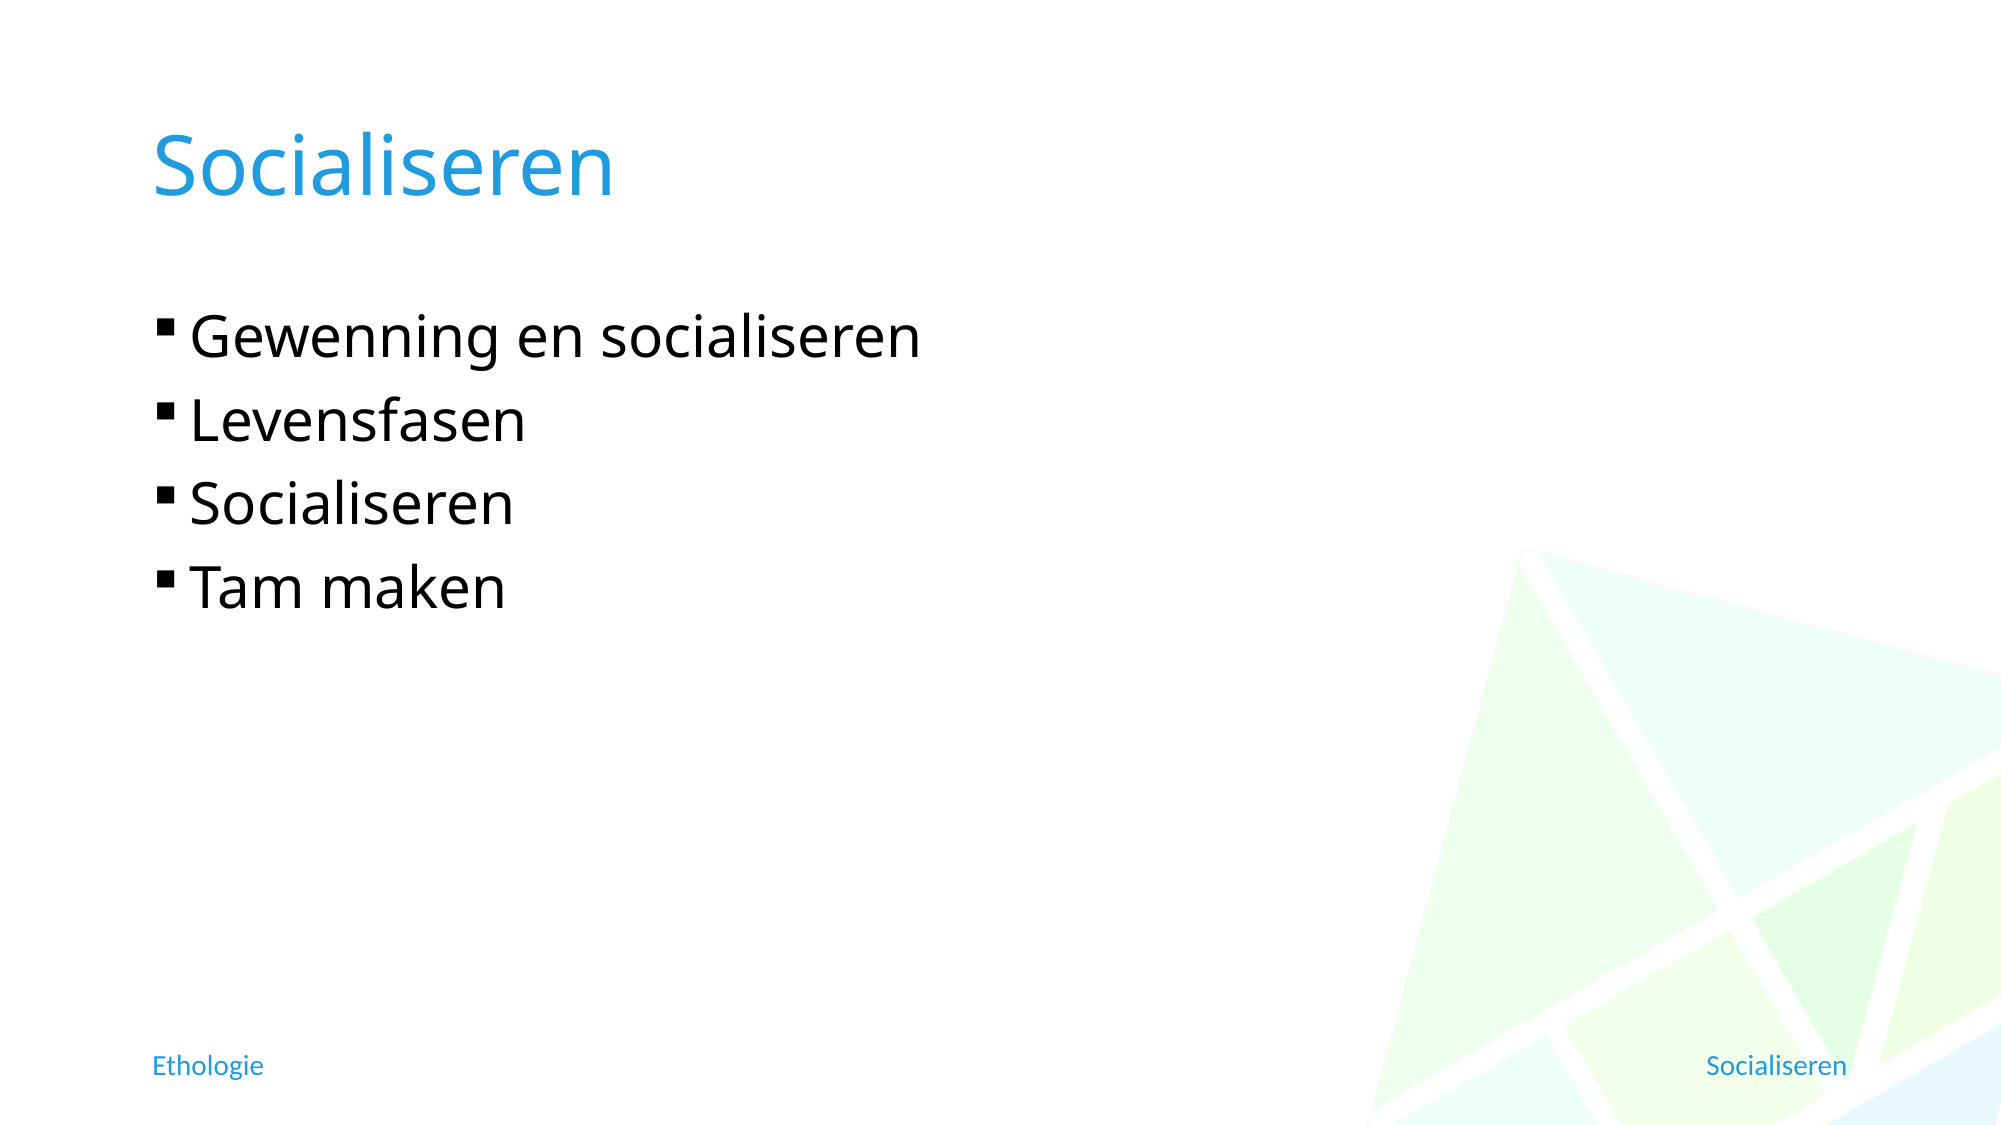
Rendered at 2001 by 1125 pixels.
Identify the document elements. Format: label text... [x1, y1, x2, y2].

list Gewenning en socialiseren Levensfasen Socialiseren Tam maken [137, 299, 1863, 1014]
list Ethologie [137, 1042, 588, 1103]
title Socialiseren [137, 59, 1863, 278]
list Socialiseren [1412, 1042, 1863, 1103]
